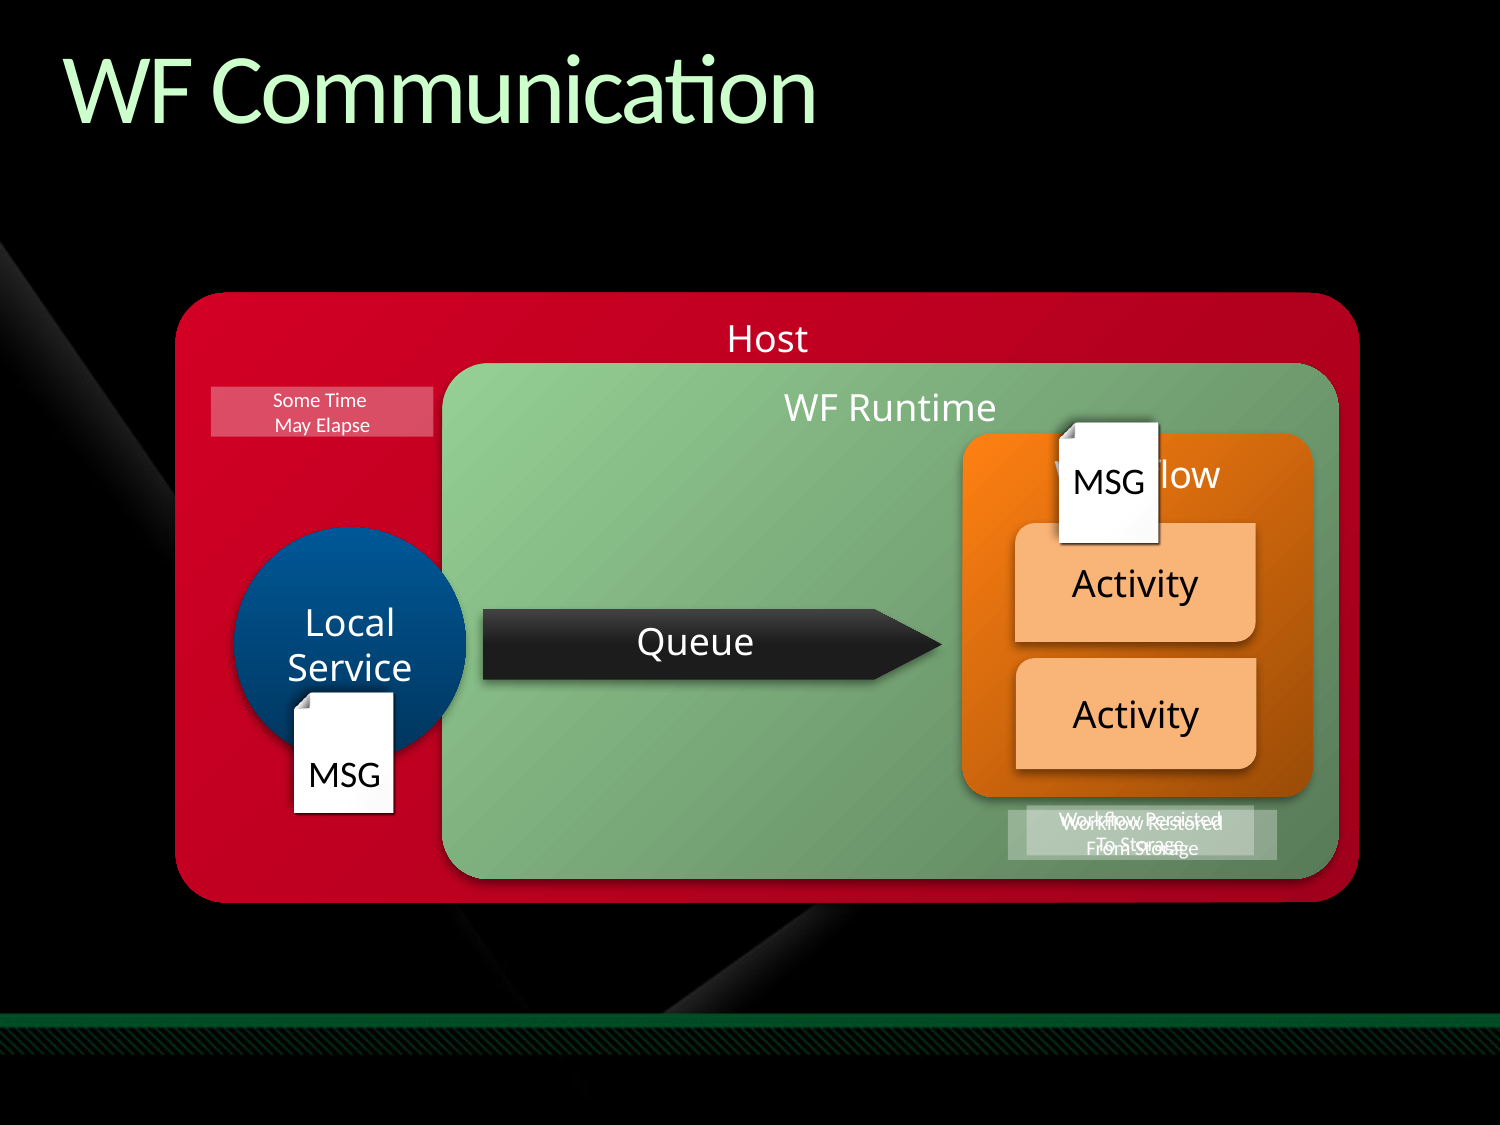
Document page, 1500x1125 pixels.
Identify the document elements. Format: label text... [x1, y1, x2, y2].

text_box Local Service [234, 527, 466, 748]
text_box WF Runtime [442, 363, 1339, 879]
text_box Some Time May Elapse [210, 386, 434, 437]
text_box Workflow Restored From Storage [1007, 810, 1278, 860]
title WF Communication [62, 37, 1438, 147]
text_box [1056, 421, 1162, 548]
text_box Queue [483, 609, 943, 680]
picture [0, 0, 1500, 1125]
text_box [292, 691, 398, 817]
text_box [962, 433, 1313, 798]
text_box Workflow Persisted To Storage [1026, 809, 1254, 856]
text_box Host [175, 292, 1360, 903]
